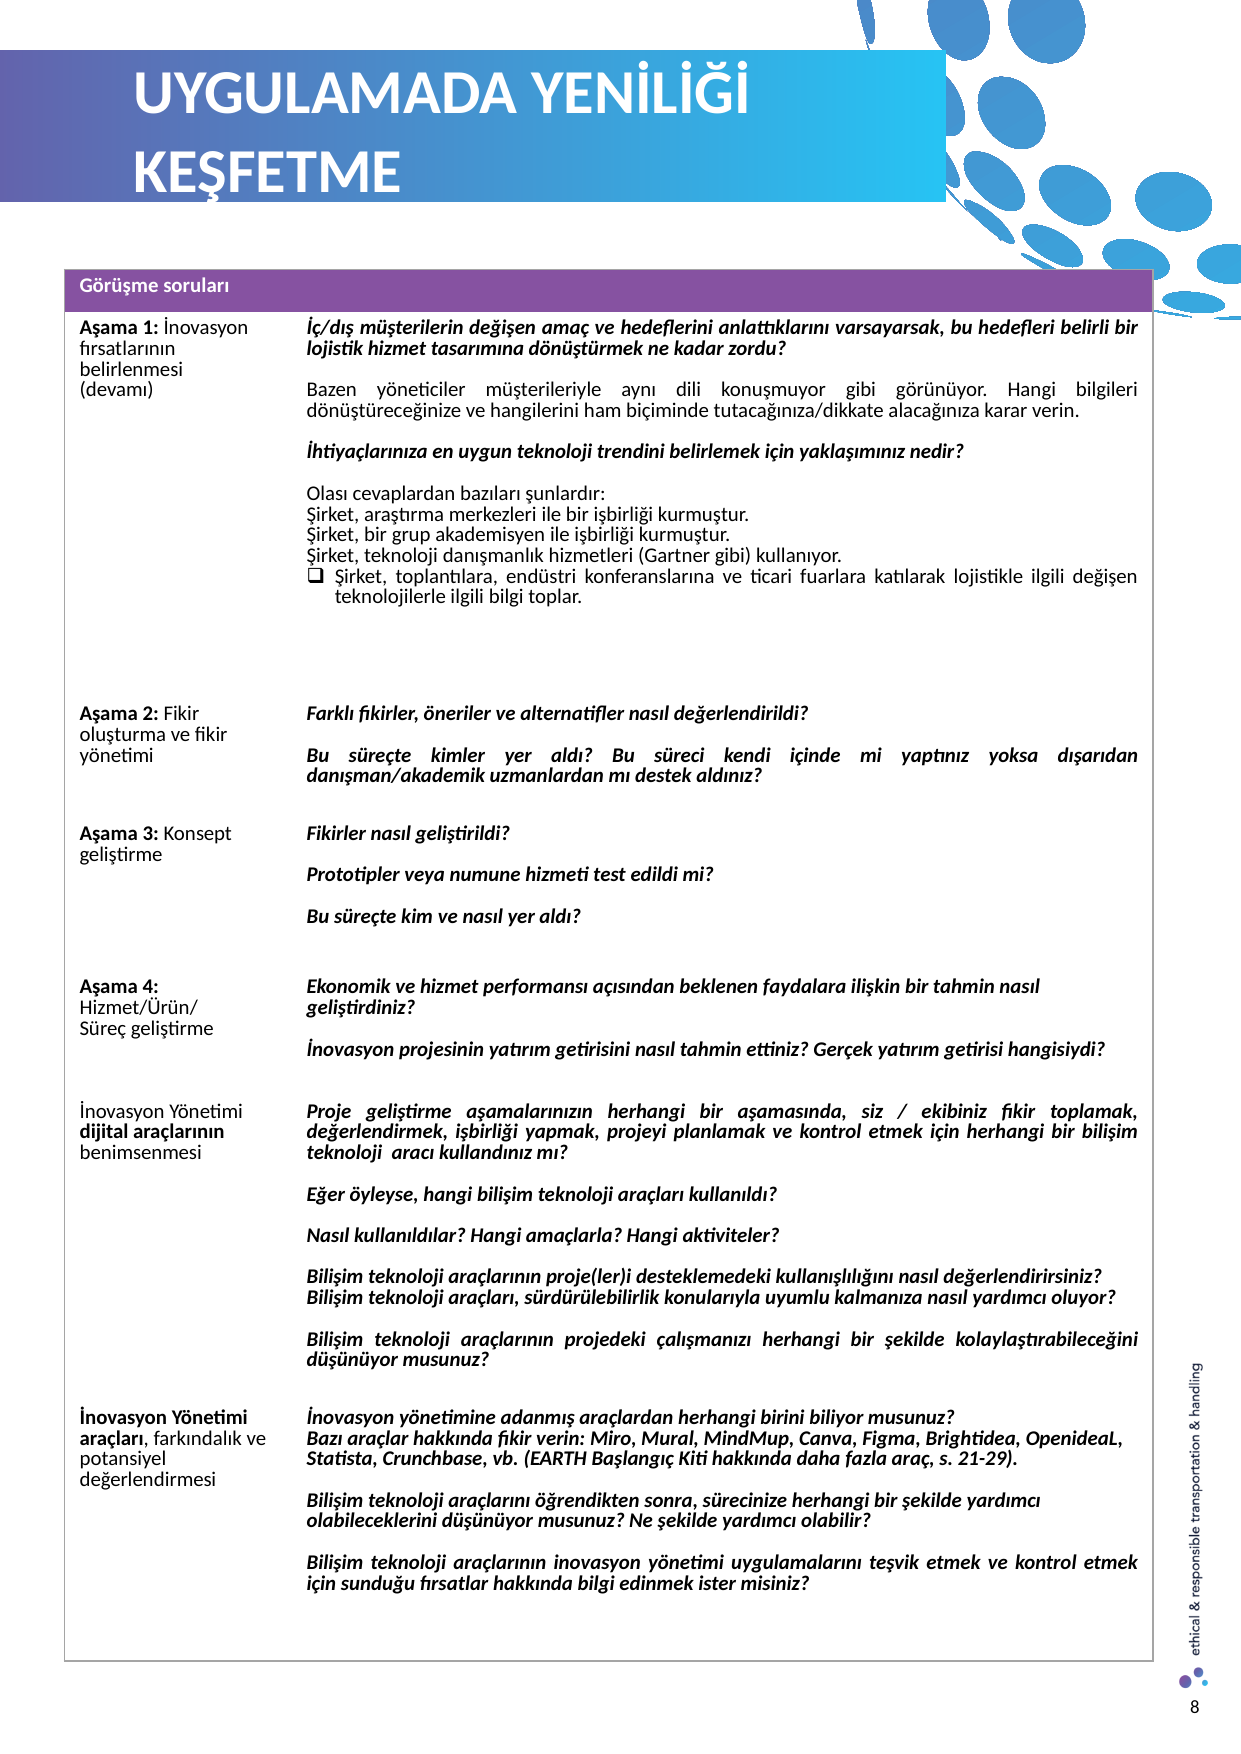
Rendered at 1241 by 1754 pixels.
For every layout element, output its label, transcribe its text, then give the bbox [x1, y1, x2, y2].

table_cell İnovasyon yönetimine adanmış araçlardan herhangi birini biliyor musunuz? Bazı araçlar hakkında fikir verin: Miro, Mural, MindMup, Canva, Figma, Brightidea, OpenideaL, Statista, Crunchbase, vb. (EARTH Başlangıç Kiti hakkında daha fazla araç, s. 21-29). Bilişim teknoloji araçlarını öğrendikten sonra, sürecinize herhangi bir şekilde yardımcı olabileceklerini düşünüyor musunuz? Ne şekilde yardımcı olabilir? Bilişim teknoloji araçlarının inovasyon yönetimi uygulamalarını teşvik etmek ve kontrol etmek için sunduğu fırsatlar hakkında bilgi edinmek ister misiniz? [292, 1401, 1152, 1660]
text_box [946, 152, 960, 188]
text_box [1154, 310, 1192, 318]
text_box [857, 0, 875, 50]
table_cell İnovasyon Yönetimi dijital araçlarının benimsenmesi [65, 1095, 292, 1401]
text_box [977, 76, 1046, 149]
text_box [1008, 0, 1086, 64]
text_box [1022, 224, 1083, 268]
text_box [1102, 239, 1170, 280]
table_cell Aşama 4: Hizmet/Ürün/ Süreç geliştirme [65, 971, 292, 1095]
table_cell Aşama 2: Fikir oluşturma ve fikir yönetimi [65, 698, 292, 818]
slide_number 8 [1153, 1676, 1215, 1736]
text_box [1021, 253, 1056, 269]
table_cell Aşama 3: Konsept geliştirme [65, 818, 292, 971]
text_box [1135, 172, 1212, 232]
picture [1179, 1357, 1217, 1680]
text_box [1162, 291, 1225, 313]
text_box [946, 186, 1015, 244]
table_cell Aşama 1: İnovasyon fırsatlarının belirlenmesi (devamı) [65, 312, 292, 698]
table_cell İnovasyon Yönetimi araçları, farkındalık ve potansiyel değerlendirmesi [65, 1401, 292, 1660]
text_box [1197, 244, 1241, 284]
table_cell Proje geliştirme aşamalarınızın herhangi bir aşamasında, siz / ekibiniz fikir toplamak, değerlendirmek, işbirliği yapmak, projeyi planlamak ve kontrol etmek için herhangi bir bilişim teknoloji aracı kullandınız mı? Eğer öyleyse, hangi bilişim teknoloji araçları kullanıldı? Nasıl kullanıldılar? Hangi amaçlarla? Hangi aktiviteler? Bilişim teknoloji araçlarının proje(ler)i desteklemedeki kullanışlılığını nasıl değerlendirirsiniz? Bilişim teknoloji araçları, sürdürülebilirlik konularıyla uyumlu kalmanıza nasıl yardımcı oluyor? Bilişim teknoloji araçlarının projedeki çalışmanızı herhangi bir şekilde kolaylaştırabileceğini düşünüyor musunuz? [292, 1095, 1152, 1401]
text_box [946, 76, 965, 136]
table_cell Ekonomik ve hizmet performansı açısından beklenen faydalara ilişkin bir tahmin nasıl geliştirdiniz? İnovasyon projesinin yatırım getirisini nasıl tahmin ettiniz? Gerçek yatırım getirisi hangisiydi? [292, 971, 1152, 1095]
list UYGULAMADA YENİLİĞİ KEŞFETME [0, 50, 946, 202]
text_box [1039, 165, 1111, 226]
text_box [963, 151, 1025, 211]
table_cell İç/dış müşterilerin değişen amaç ve hedeflerini anlattıklarını varsayarsak, bu hedefleri belirli bir lojistik hizmet tasarımına dönüştürmek ne kadar zordu? Bazen yöneticiler müşterileriyle aynı dili konuşmuyor gibi görünüyor. Hangi bilgileri dönüştüreceğinize ve hangilerini ham biçiminde tutacağınıza/dikkate alacağınıza karar verin. İhtiyaçlarınıza en uygun teknoloji trendini belirlemek için yaklaşımınız nedir? Olası cevaplardan bazıları şunlardır: Şirket, araştırma merkezleri ile bir işbirliği kurmuştur. Şirket, bir grup akademisyen ile işbirliği kurmuştur. Şirket, teknoloji danışmanlık hizmetleri (Gartner gibi) kullanıyor. Şirket, toplantılara, endüstri konferanslarına ve ticari fuarlara katılarak lojistikle ilgili değişen teknolojilerle ilgili bilgi toplar. [292, 312, 1152, 698]
text_box [927, 0, 990, 61]
table_cell Fikirler nasıl geliştirildi? Prototipler veya numune hizmeti test edildi mi? Bu süreçte kim ve nasıl yer aldı? [292, 818, 1152, 971]
table_header Görüşme soruları [65, 270, 1152, 312]
table_cell Farklı fikirler, öneriler ve alternatifler nasıl değerlendirildi? Bu süreçte kimler yer aldı? Bu süreci kendi içinde mi yaptınız yoksa dışarıdan danışman/akademik uzmanlardan mı destek aldınız? [292, 698, 1152, 818]
text_box [1214, 316, 1241, 320]
